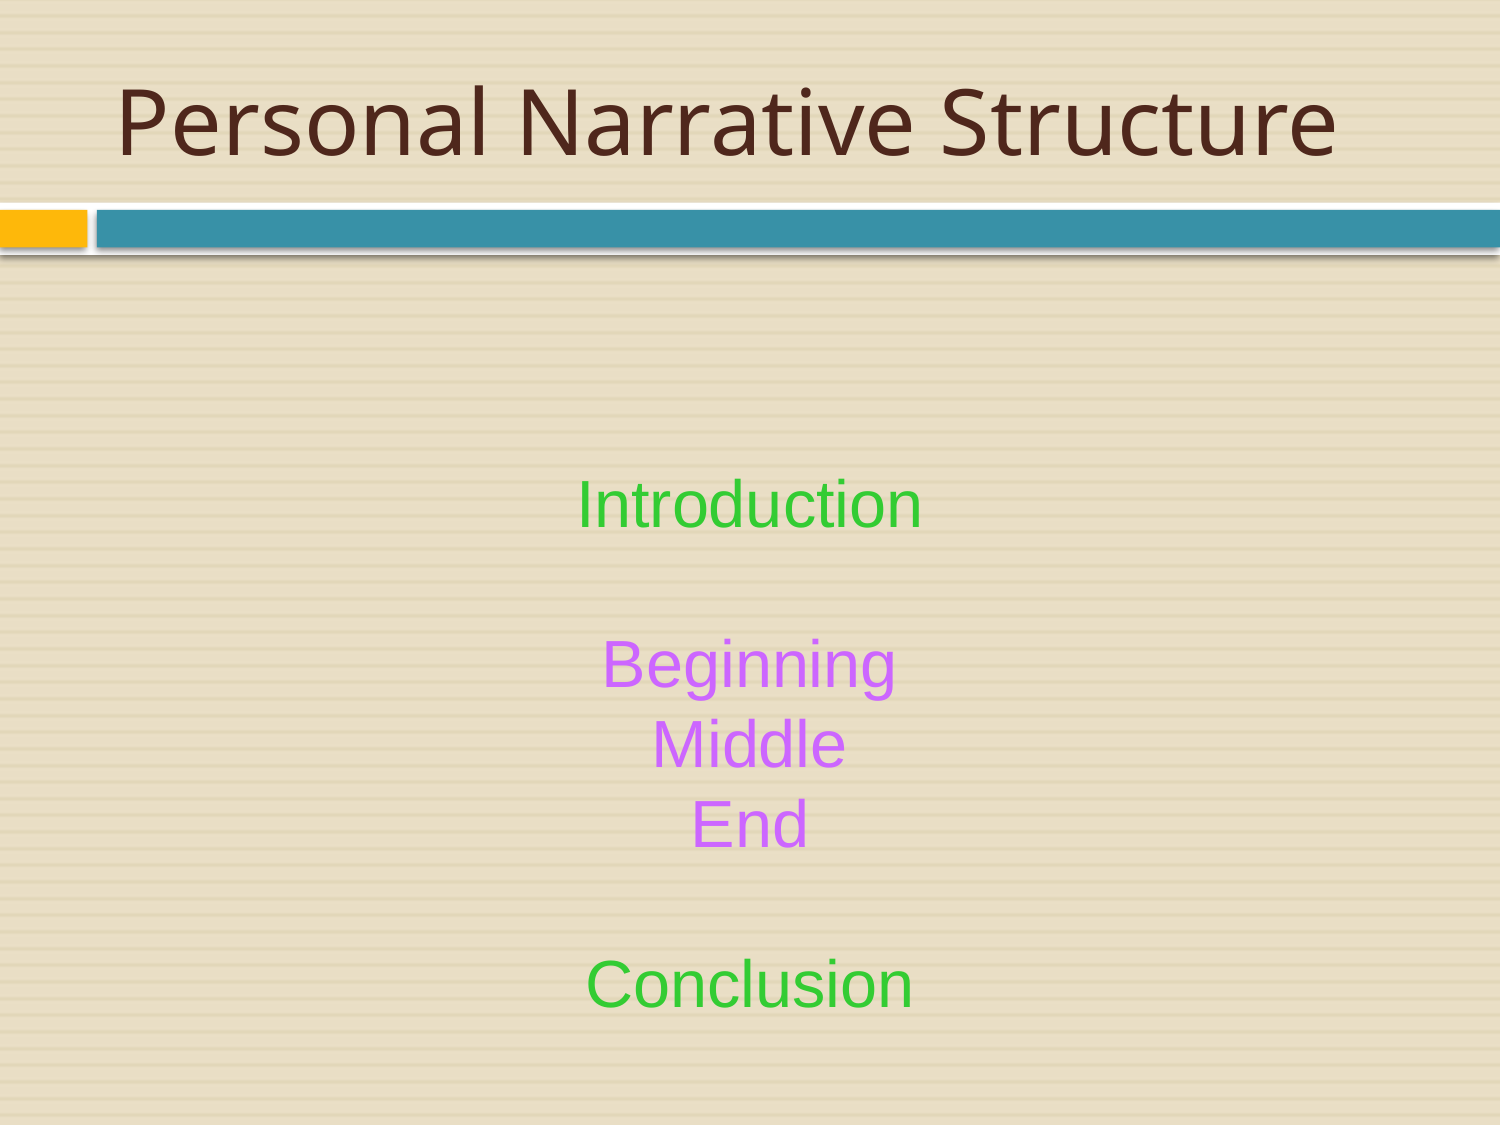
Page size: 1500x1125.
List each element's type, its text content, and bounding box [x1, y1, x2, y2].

text_box Introduction Beginning Middle End Conclusion [374, 453, 1125, 1029]
title Personal Narrative Structure [99, 37, 1438, 201]
